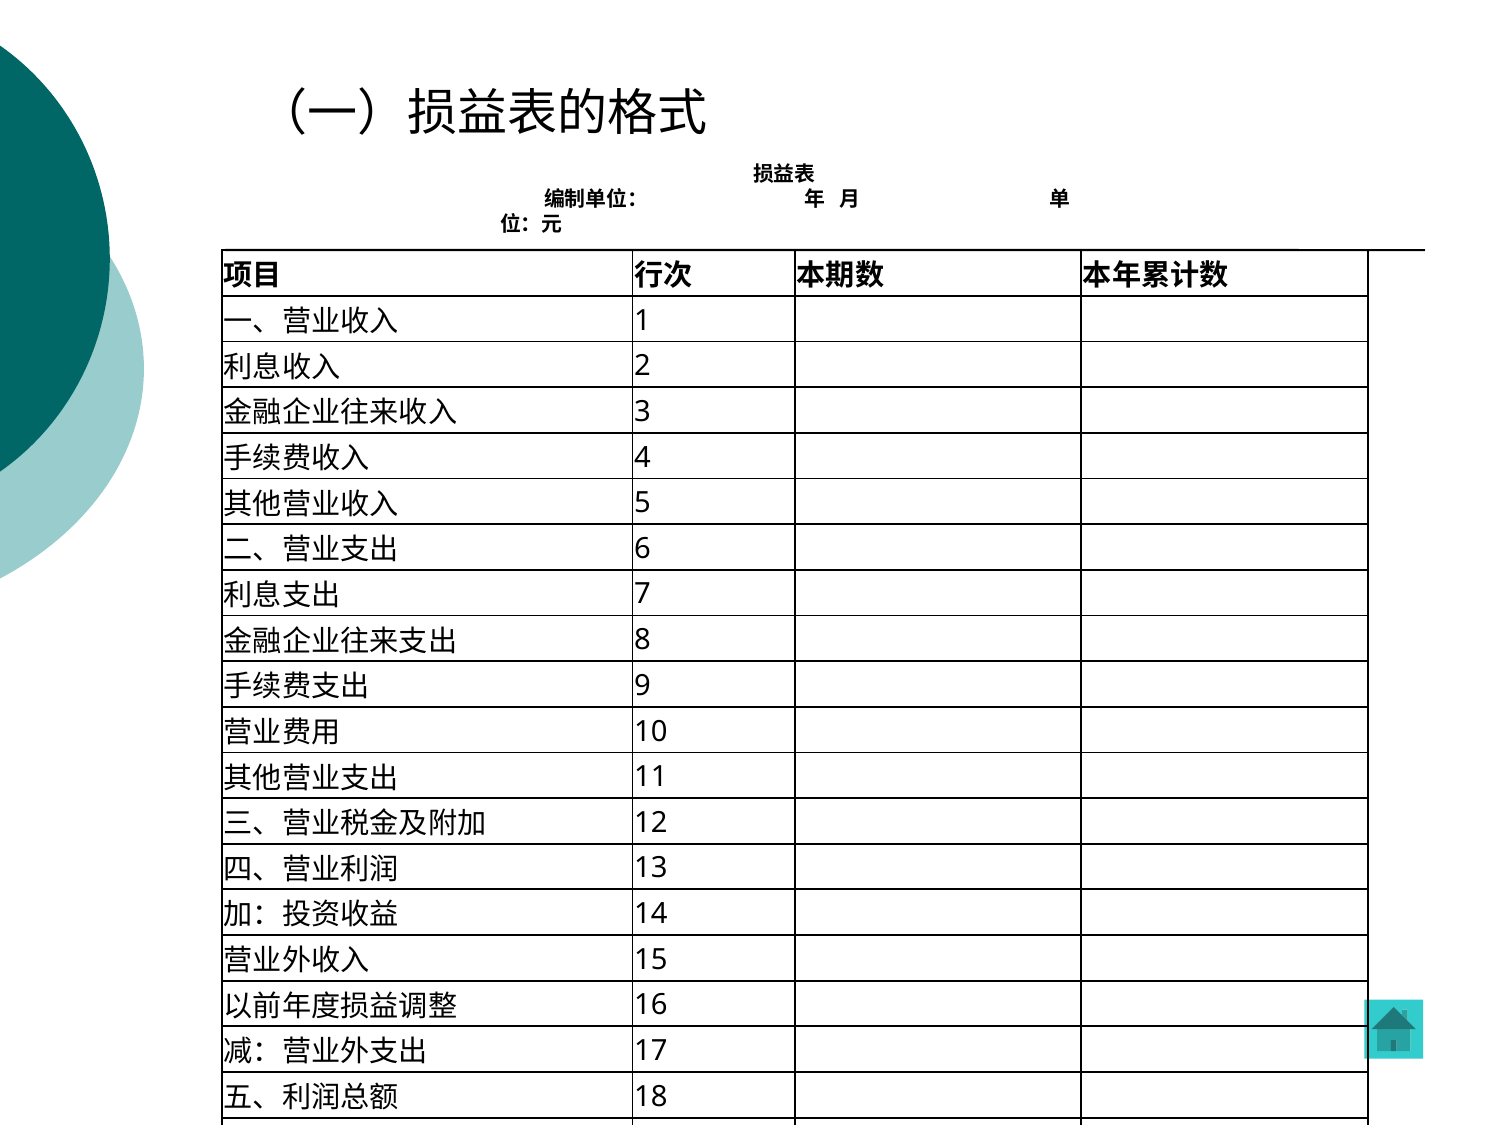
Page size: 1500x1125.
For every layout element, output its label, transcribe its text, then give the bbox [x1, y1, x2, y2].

table_cell 8 [633, 616, 794, 660]
table_cell [1082, 890, 1367, 934]
table_cell 加：投资收益 [223, 890, 632, 934]
table_cell [1082, 1119, 1367, 1125]
table_cell [1082, 525, 1367, 569]
table_cell [1082, 342, 1367, 386]
table_cell [1082, 708, 1367, 752]
table_cell 5 [633, 479, 794, 523]
table_cell [796, 1027, 1080, 1071]
table_cell [796, 388, 1080, 432]
table_cell [796, 1073, 1080, 1117]
table_header 项目 [223, 251, 632, 295]
table_header 本年累计数 [1082, 251, 1367, 295]
table_cell [796, 1119, 1080, 1125]
table_cell [1082, 434, 1367, 478]
table_cell 14 [633, 890, 794, 934]
table_cell 减：所得税 [223, 1119, 632, 1125]
table_cell 以前年度损益调整 [223, 982, 632, 1025]
table_cell [1082, 1027, 1367, 1071]
table_cell 15 [633, 936, 794, 980]
table_cell 9 [633, 662, 794, 706]
table_cell 19 [633, 1119, 794, 1125]
table_cell 三、营业税金及附加 [223, 799, 632, 843]
table_cell [1082, 799, 1367, 843]
table_cell [796, 799, 1080, 843]
table_cell [1082, 616, 1367, 660]
table_cell 16 [633, 982, 794, 1025]
table_cell [1082, 1073, 1367, 1117]
table_cell [796, 845, 1080, 888]
table_cell [796, 479, 1080, 523]
table_cell 营业外收入 [223, 936, 632, 980]
table_cell 手续费支出 [223, 662, 632, 706]
table_header 本期数 [796, 251, 1080, 295]
table_cell [796, 662, 1080, 706]
table_cell 11 [633, 753, 794, 797]
table_cell [796, 342, 1080, 386]
table_cell 一、营业收入 [223, 297, 632, 341]
table_cell 营业费用 [223, 708, 632, 752]
table_cell [796, 982, 1080, 1025]
table_cell 二、营业支出 [223, 525, 632, 569]
table_cell 7 [633, 571, 794, 615]
table_cell [796, 616, 1080, 660]
table_cell 其他营业收入 [223, 479, 632, 523]
table_cell 1 [633, 297, 794, 341]
table_cell [796, 890, 1080, 934]
table_cell 减：营业外支出 [223, 1027, 632, 1071]
table_cell [1082, 662, 1367, 706]
table_cell [1082, 753, 1367, 797]
table_cell 利息收入 [223, 342, 632, 386]
table_cell 金融企业往来收入 [223, 388, 632, 432]
table_cell [1082, 571, 1367, 615]
table_cell 10 [633, 708, 794, 752]
table_cell [796, 297, 1080, 341]
table_cell 3 [633, 388, 794, 432]
table_cell [796, 753, 1080, 797]
table_cell 金融企业往来支出 [223, 616, 632, 660]
text_box [1369, 999, 1424, 1059]
table_cell [1082, 479, 1367, 523]
table_cell 利息支出 [223, 571, 632, 615]
table_cell [796, 571, 1080, 615]
table_cell 2 [633, 342, 794, 386]
table_cell 13 [633, 845, 794, 888]
table_cell [796, 434, 1080, 478]
table_cell 17 [633, 1027, 794, 1071]
table_cell 4 [633, 434, 794, 478]
table_cell [1082, 388, 1367, 432]
table_cell 6 [633, 525, 794, 569]
table_cell [1082, 982, 1367, 1025]
table_cell 18 [633, 1073, 794, 1117]
table_cell 12 [633, 799, 794, 843]
title （一）损益表的格式 [241, 89, 1443, 148]
text_box 损益表 编制单位： 年 月 单位：元 [485, 166, 1105, 231]
table_cell 四、营业利润 [223, 845, 632, 888]
table_cell 五、利润总额 [223, 1073, 632, 1117]
table_cell [796, 525, 1080, 569]
table_cell 手续费收入 [223, 434, 632, 478]
table_cell 其他营业支出 [223, 753, 632, 797]
table_cell [796, 936, 1080, 980]
table_cell [1082, 936, 1367, 980]
table_header 行次 [633, 251, 794, 295]
table_cell [796, 708, 1080, 752]
table_cell [1082, 845, 1367, 888]
table_cell [1082, 297, 1367, 341]
